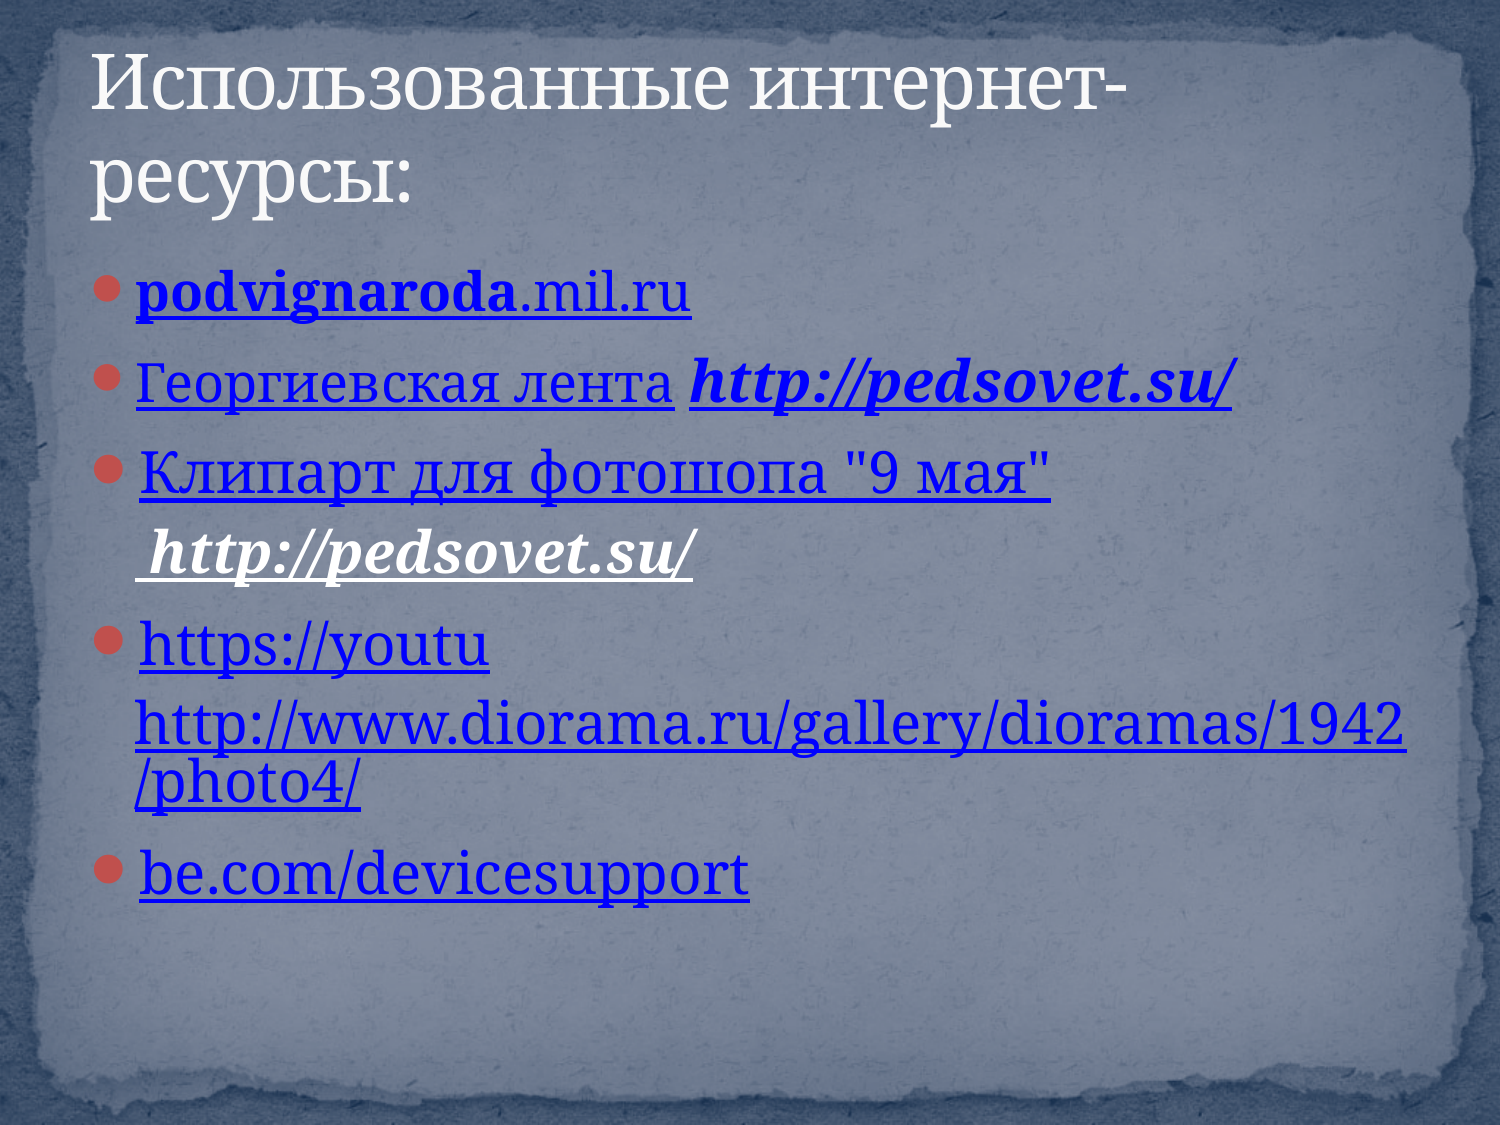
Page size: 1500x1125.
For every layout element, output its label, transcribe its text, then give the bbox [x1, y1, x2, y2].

title Использованные интернет-ресурсы: [74, 24, 1425, 225]
list podvignaroda.mil.ru Георгиевская лента http://pedsovet.su/ Клипарт для фотошопа "9 мая" http://pedsovet.su/ https://youtuhttp://www.diorama.ru/gallery/dioramas/1942/photo4/ be.com/devicesupport [75, 249, 1425, 1000]
